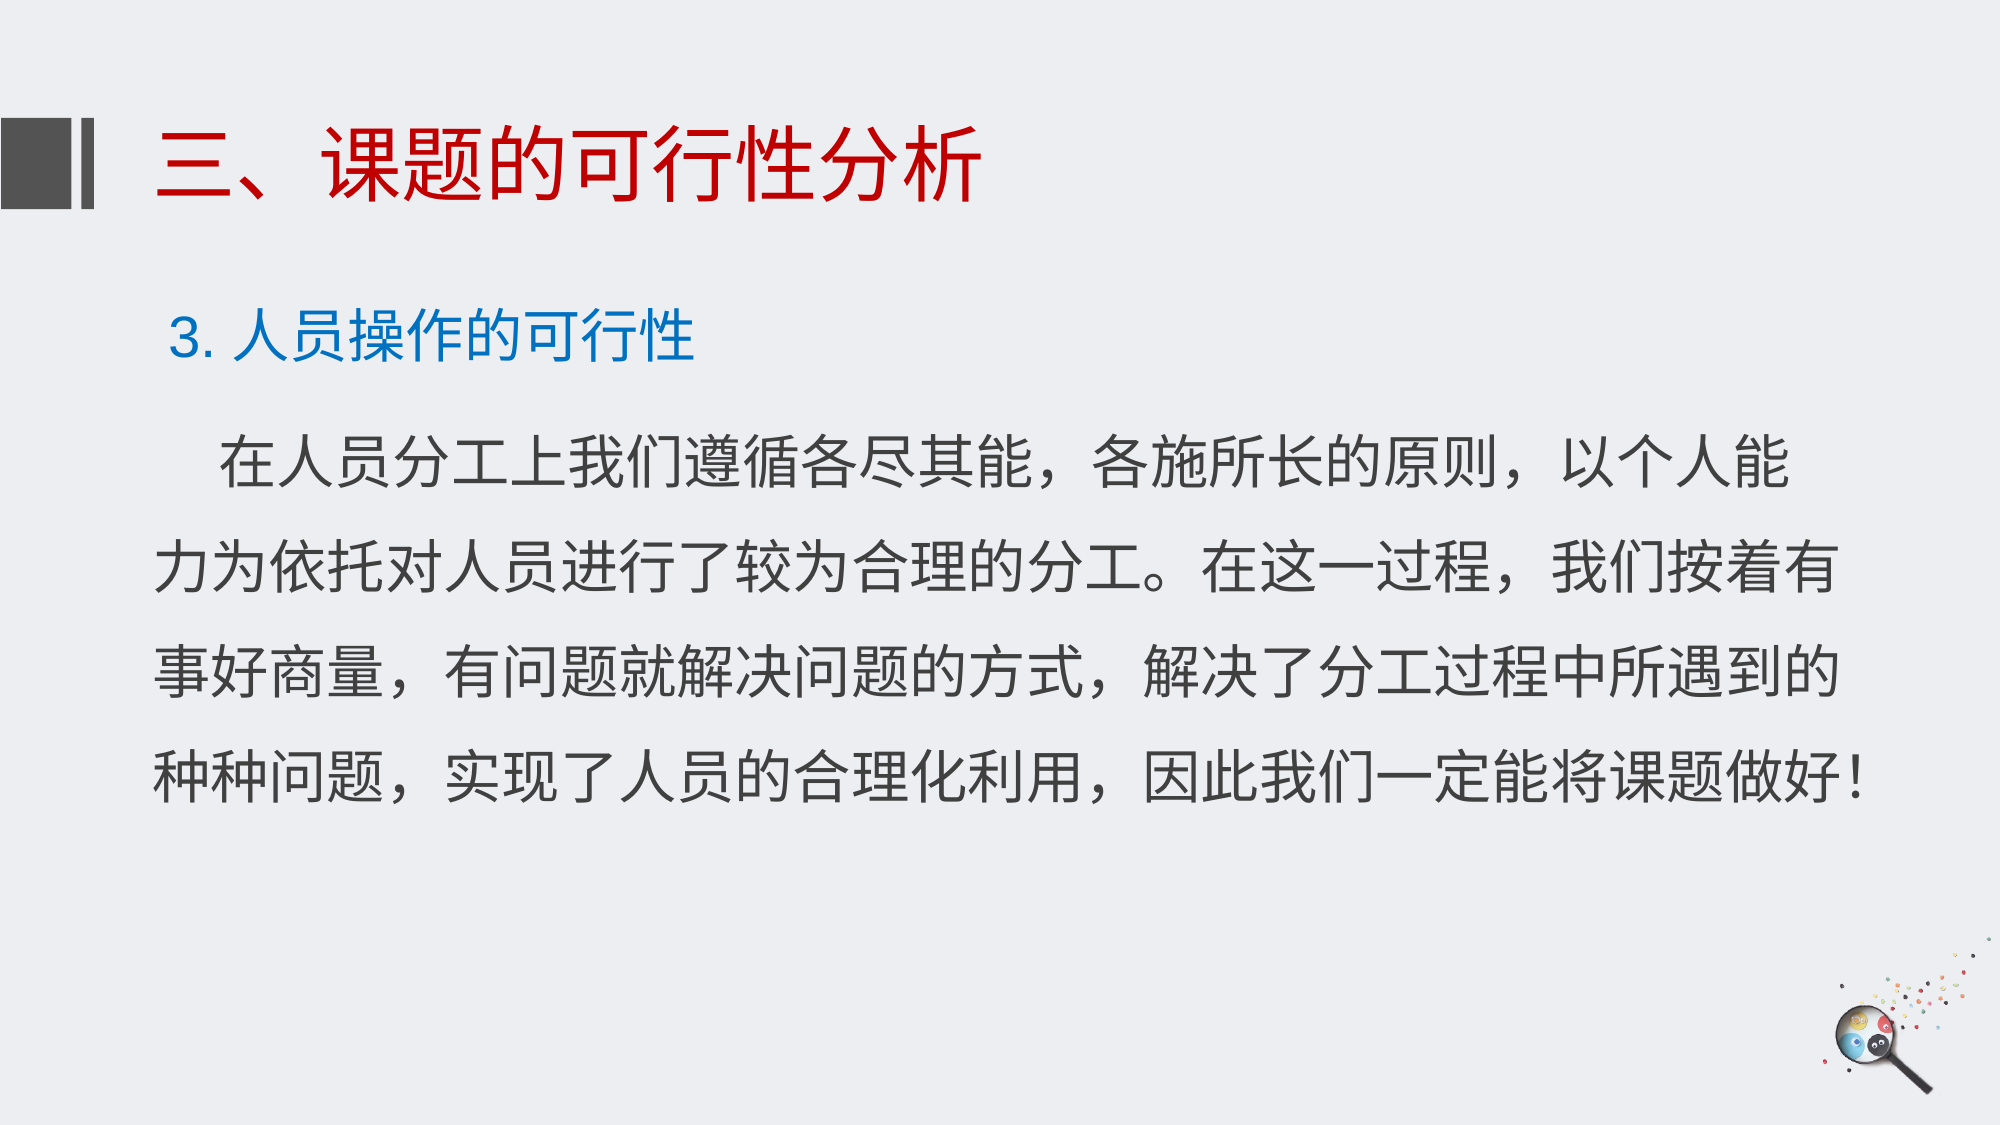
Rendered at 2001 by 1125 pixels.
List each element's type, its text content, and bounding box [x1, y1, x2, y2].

title 三、课题的可行性分析 [137, 59, 1863, 278]
picture [1808, 932, 1993, 1103]
list 3.人员操作的可行性 在人员分工上我们遵循各尽其能，各施所长的原则，以个人能力为依托对人员进行了较为合理的分工。在这一过程，我们按着有事好商量，有问题就解决问题的方式，解决了分工过程中所遇到的种种问题，实现了人员的合理化利用，因此我们一定能将课题做好！ [137, 299, 1863, 1014]
